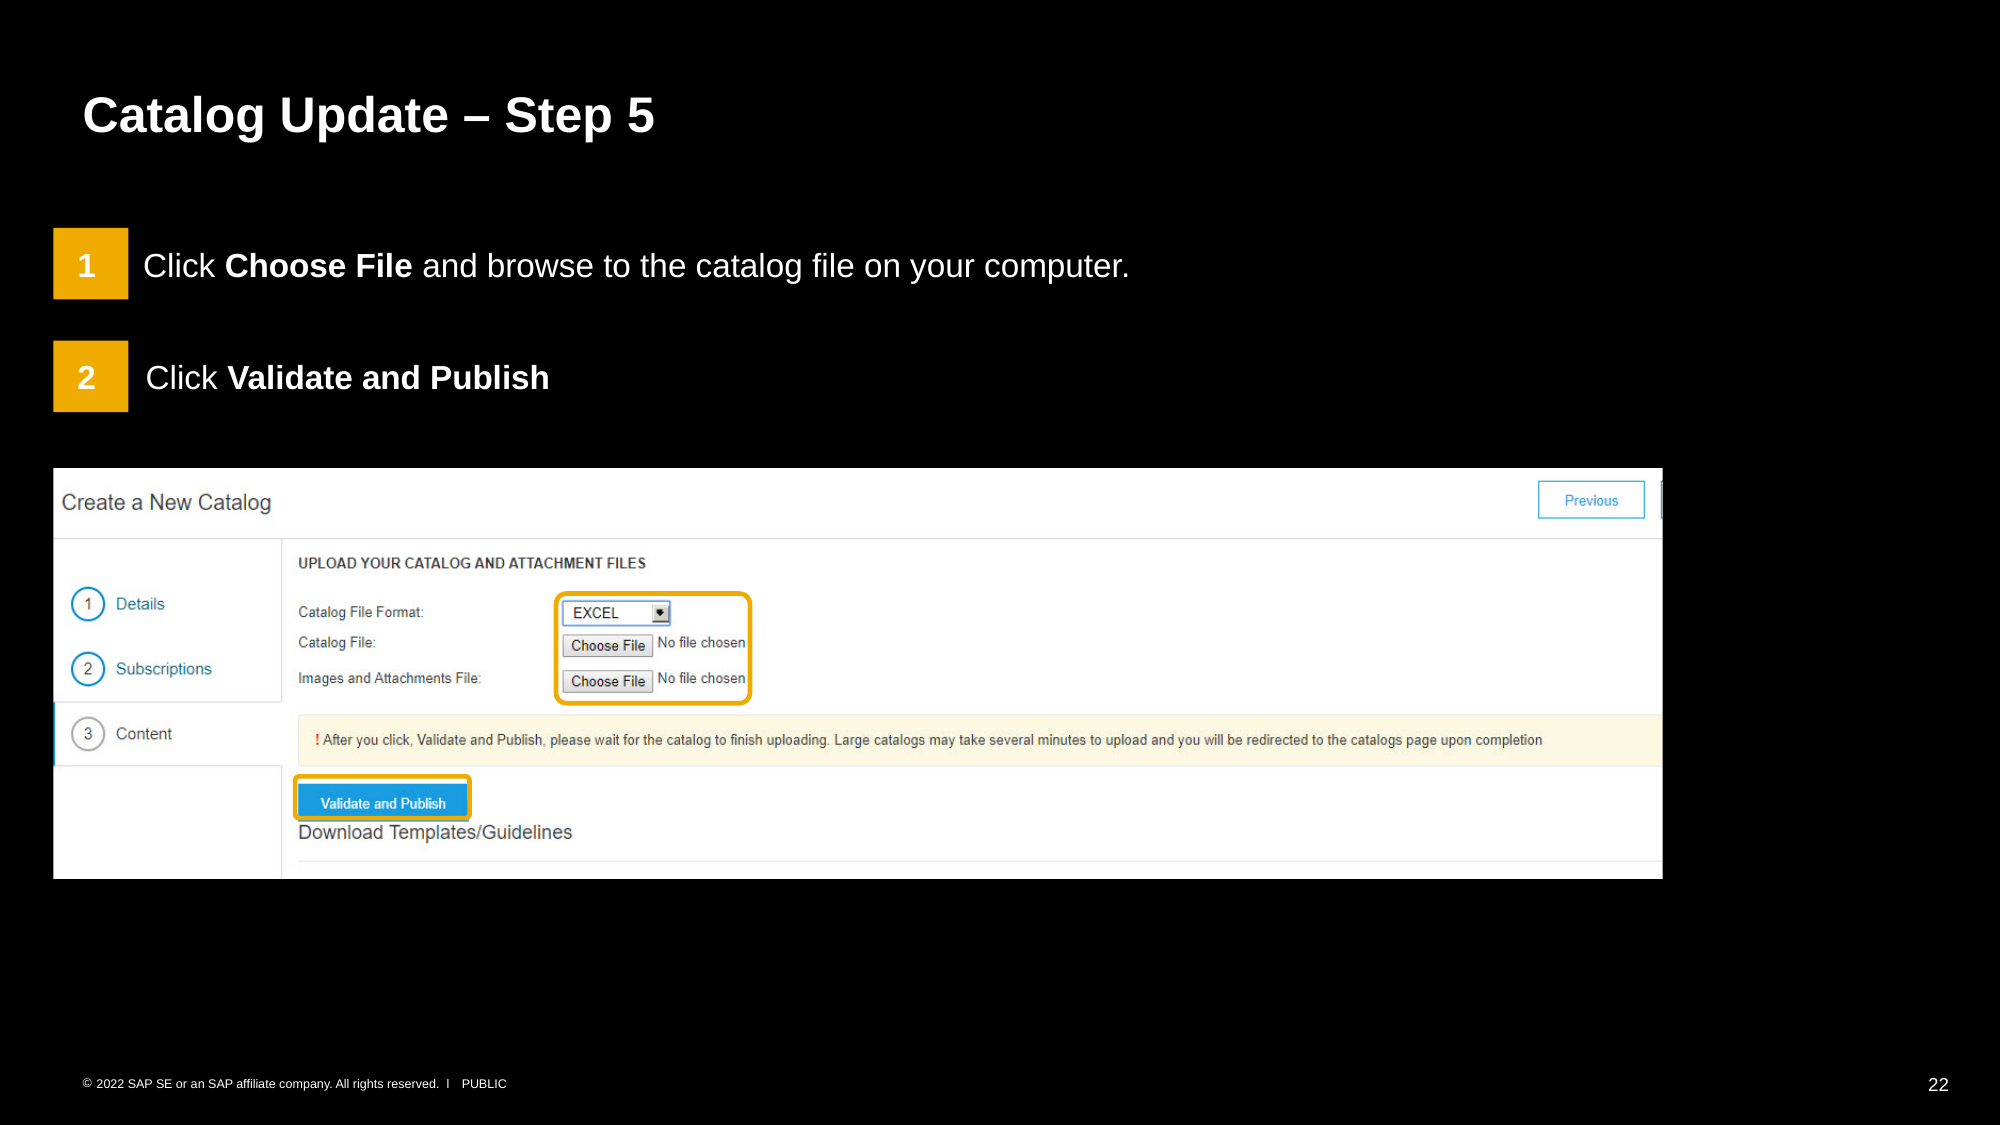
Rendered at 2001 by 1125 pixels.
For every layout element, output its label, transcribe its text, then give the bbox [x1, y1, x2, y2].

text_box 2 [53, 340, 129, 413]
text_box Click Validate and Publish [130, 348, 575, 404]
text_box 1 [53, 227, 129, 300]
title Catalog Update – Step 5 [82, 82, 1918, 144]
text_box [53, 468, 1663, 879]
text_box Click Choose File and browse to the catalog file on your computer. [128, 236, 1189, 292]
